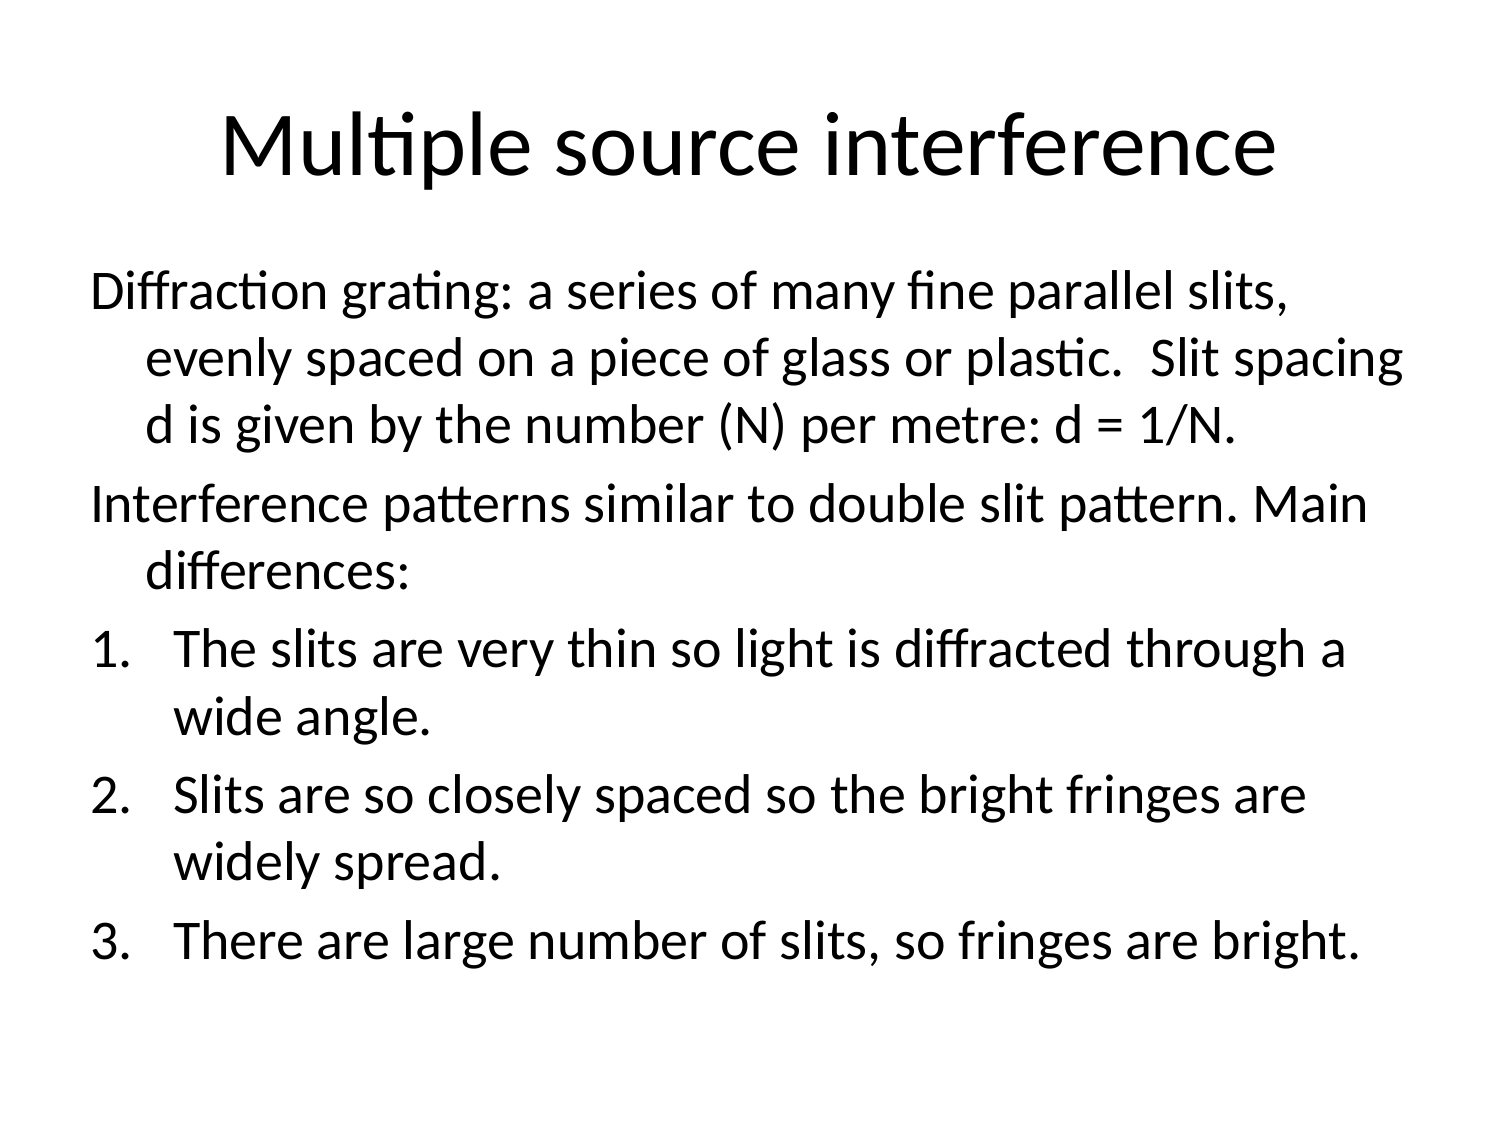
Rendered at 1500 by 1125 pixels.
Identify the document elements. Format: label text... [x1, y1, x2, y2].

title Multiple source interference [75, 45, 1425, 233]
list Diffraction grating: a series of many fine parallel slits, evenly spaced on a piece of glass or plastic. Slit spacing d is given by the number (N) per metre: d = 1/N. Interference patterns similar to double slit pattern. Main differences: The slits are very thin so light is diffracted through a wide angle. Slits are so closely spaced so the bright fringes are widely spread. There are large number of slits, so fringes are bright. [75, 246, 1454, 989]
